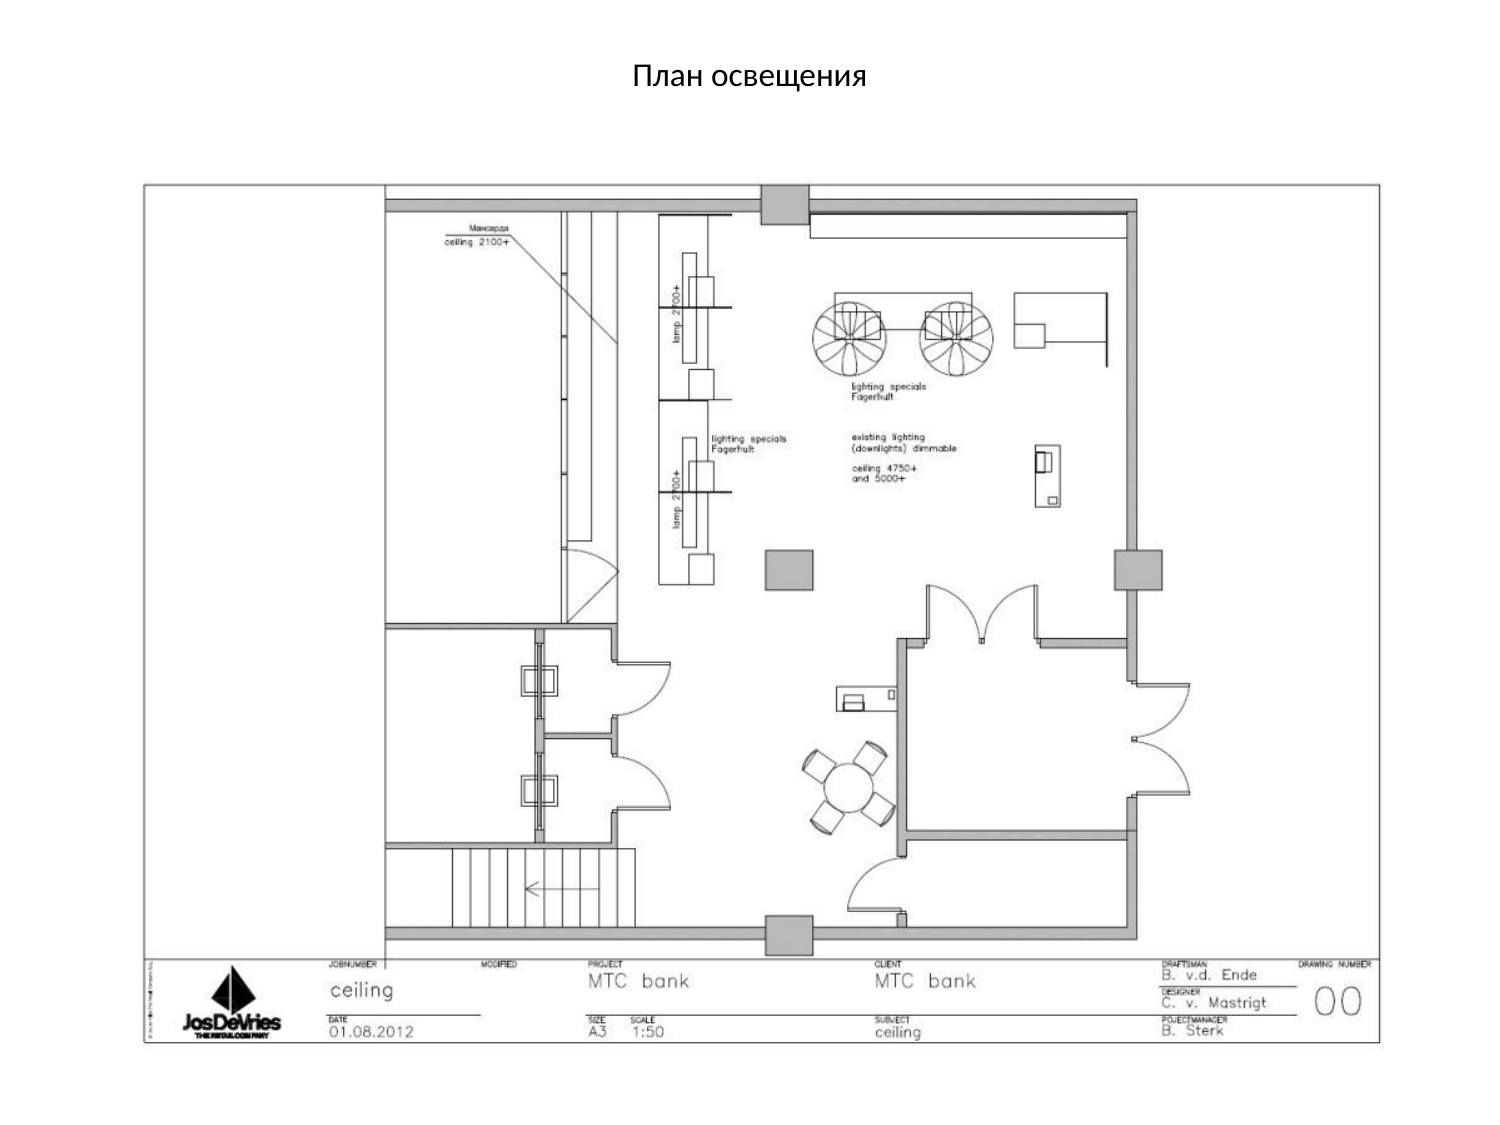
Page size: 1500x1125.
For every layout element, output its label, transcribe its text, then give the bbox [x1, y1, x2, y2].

title План освещения [75, 45, 1425, 102]
picture [123, 160, 1405, 1067]
